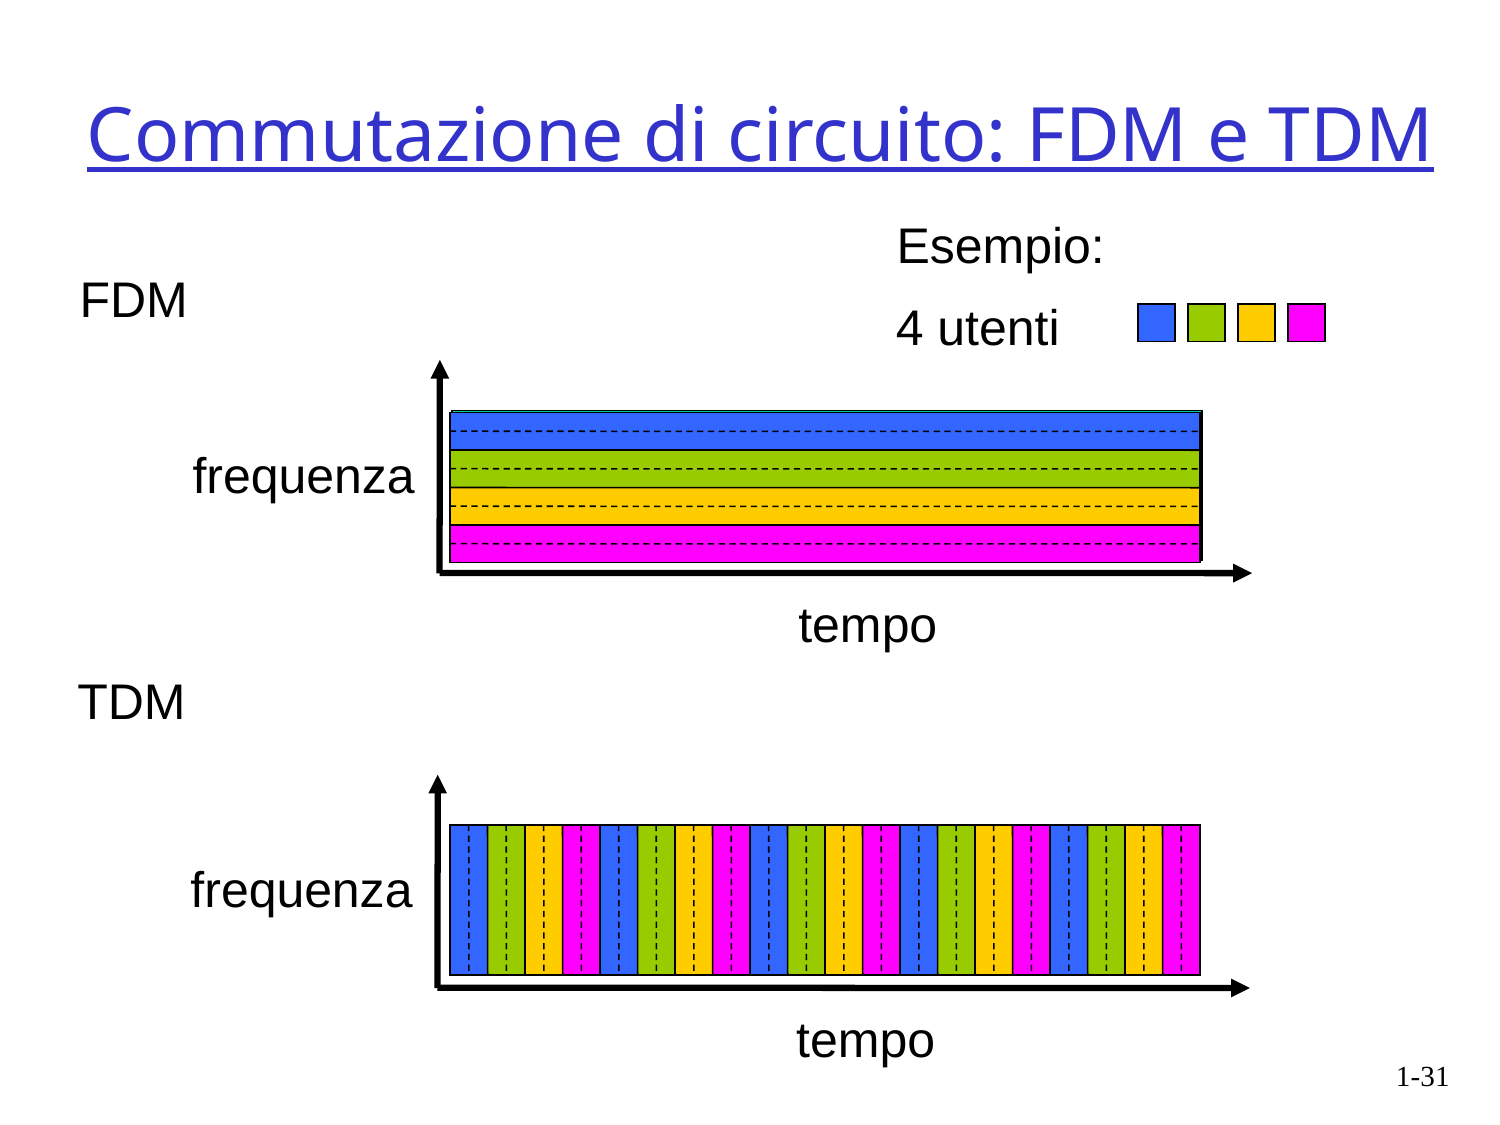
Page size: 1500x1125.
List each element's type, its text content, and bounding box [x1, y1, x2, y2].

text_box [64, 259, 1253, 661]
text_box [1182, 824, 1200, 975]
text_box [449, 431, 1200, 544]
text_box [449, 824, 467, 975]
title Commutazione di circuito: FDM e TDM [71, 36, 1461, 225]
slide_number 1-31 [1362, 1049, 1465, 1125]
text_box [880, 205, 1326, 363]
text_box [468, 824, 1182, 975]
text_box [62, 661, 1251, 1076]
